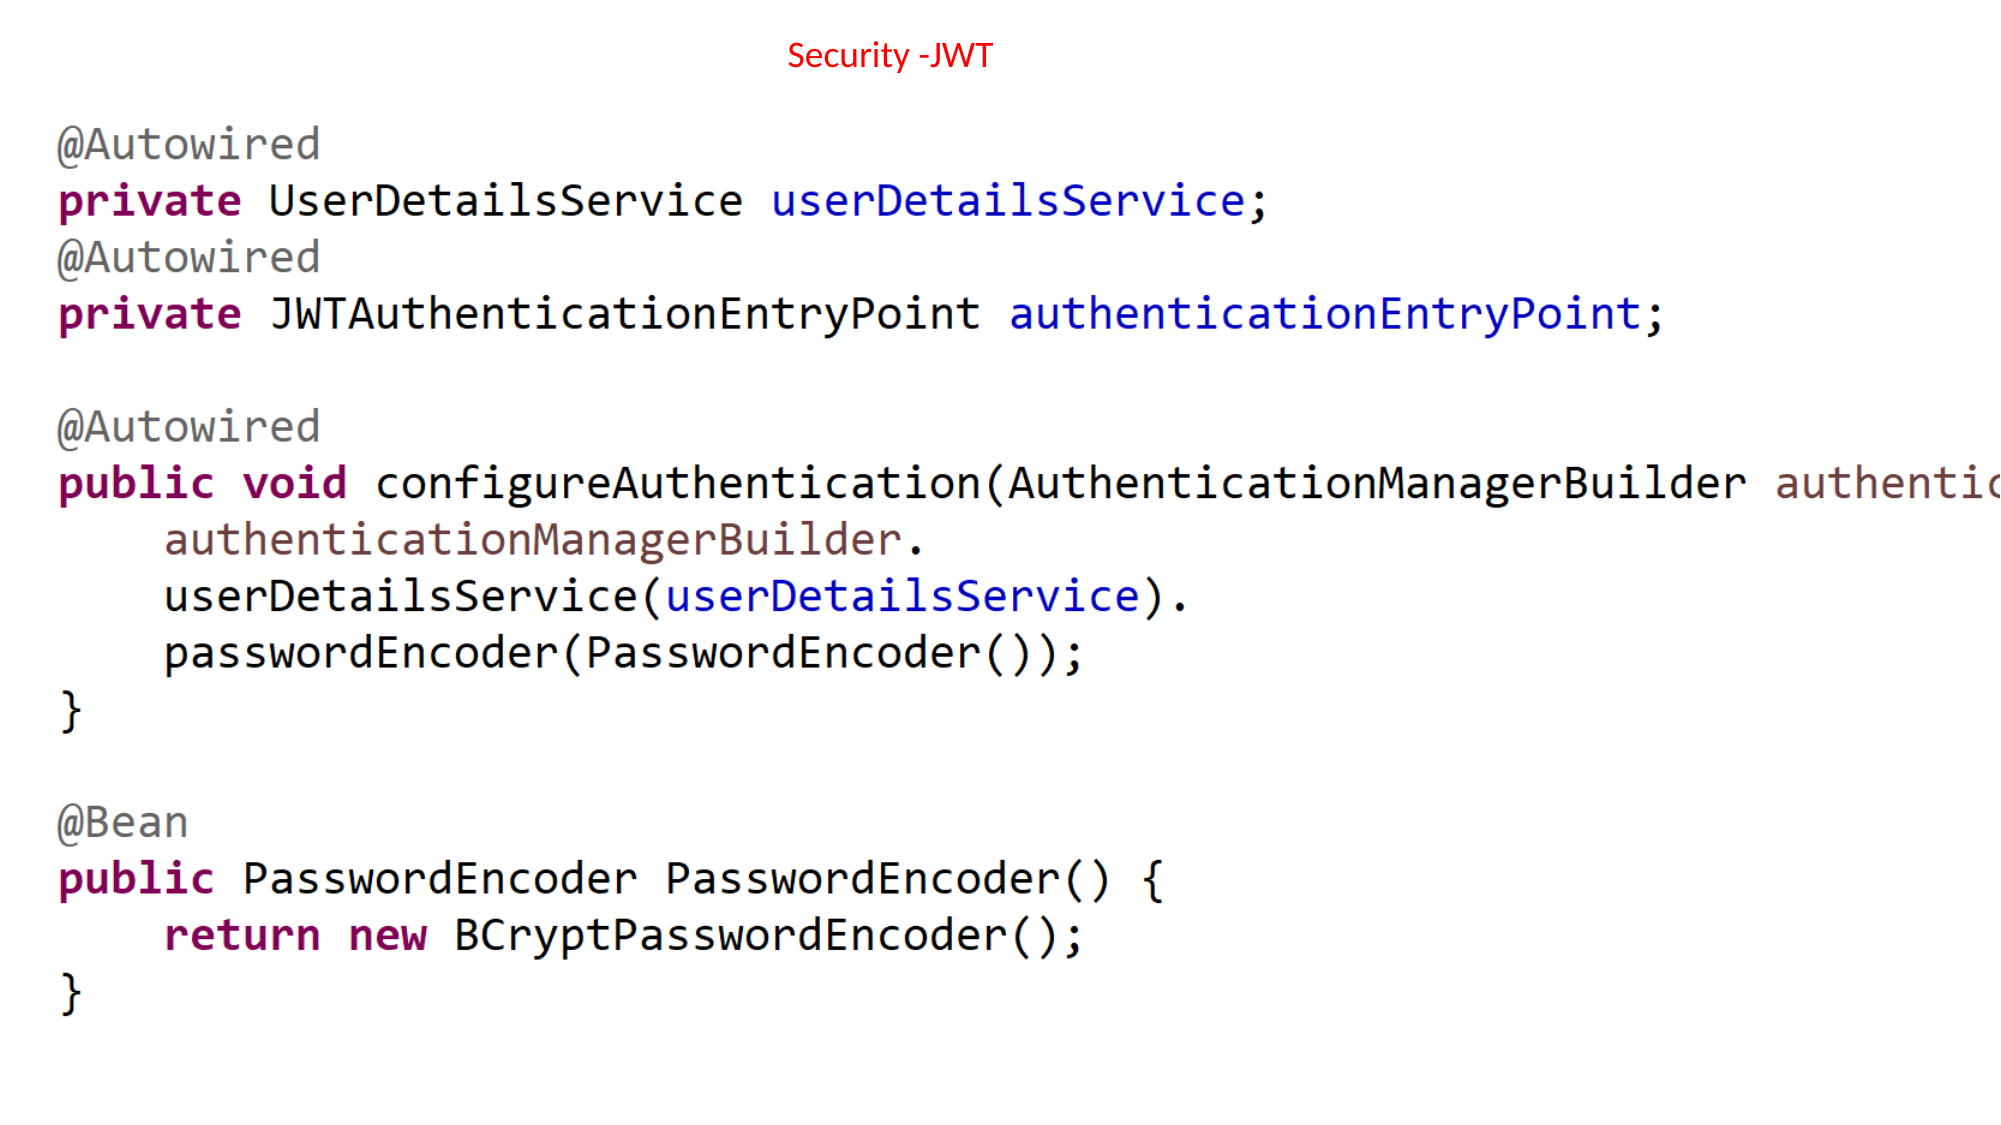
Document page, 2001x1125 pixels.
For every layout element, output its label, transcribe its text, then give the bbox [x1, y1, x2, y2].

text_box Security -JWT [368, 16, 1413, 86]
picture [0, 86, 2000, 1039]
